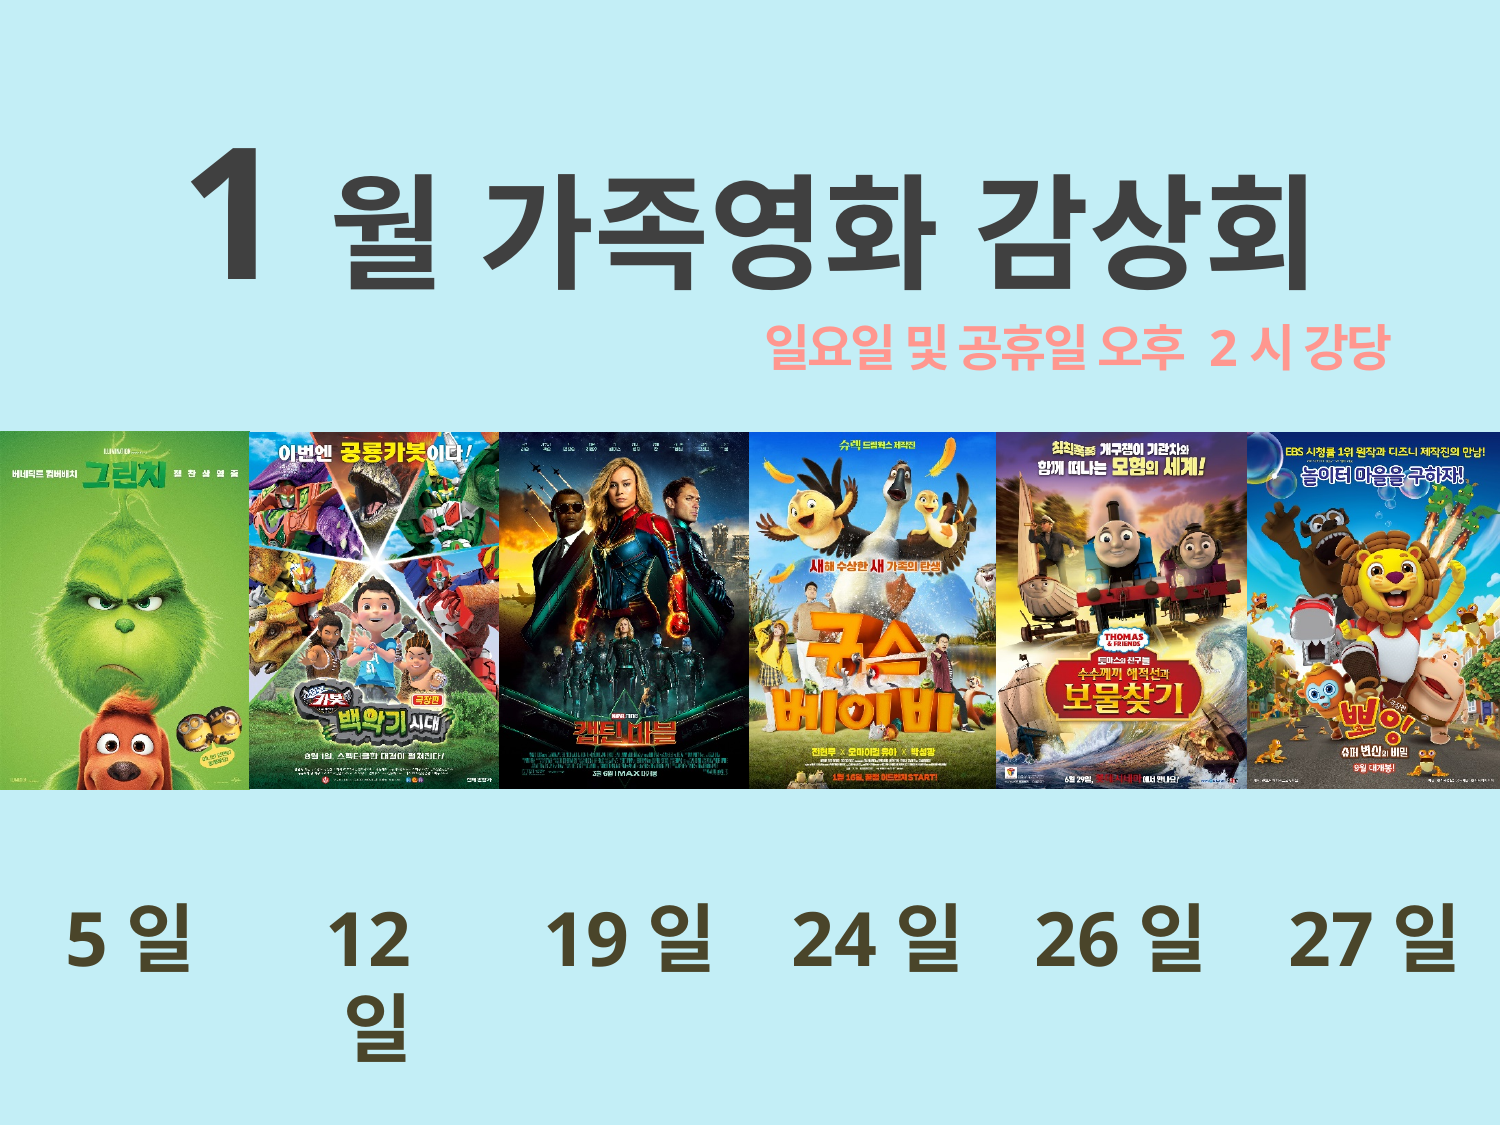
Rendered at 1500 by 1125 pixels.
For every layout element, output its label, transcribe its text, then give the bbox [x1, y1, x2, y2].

text_box 1월 가족영화 감상회 [29, 88, 1471, 324]
picture [0, 431, 1500, 790]
text_box 12일 [277, 883, 479, 1079]
text_box 24일 [769, 883, 987, 989]
text_box 5일 [41, 883, 221, 989]
text_box 27일 [1267, 883, 1484, 989]
text_box 26일 [1012, 883, 1230, 989]
text_box 19일 [521, 883, 739, 989]
text_box 일요일 및 공휴일 오후 2시 강당 [749, 309, 1500, 385]
